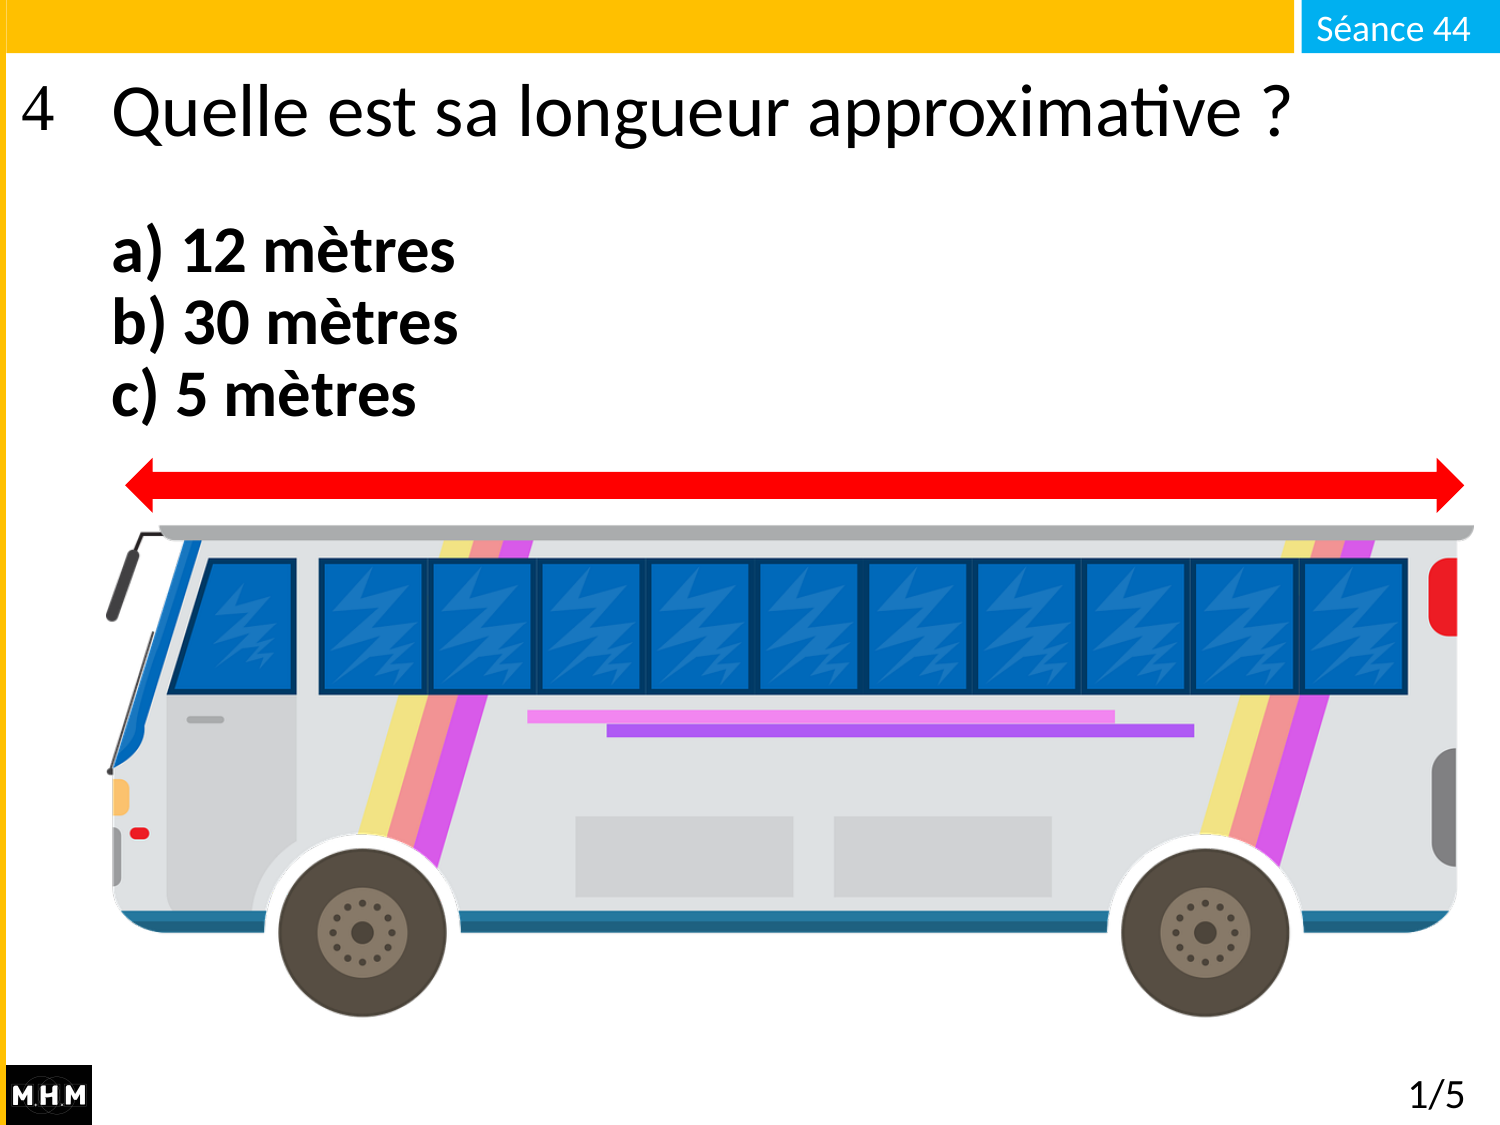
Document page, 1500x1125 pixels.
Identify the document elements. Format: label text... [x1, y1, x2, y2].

picture [6, 1065, 92, 1125]
text_box a) 12 mètres b) 30 mètres c) 5 mètres [96, 164, 1423, 482]
list 1/5 [1373, 1064, 1500, 1125]
picture [106, 429, 1474, 1114]
title Quelle est sa longueur approximative ? [96, 60, 1391, 164]
